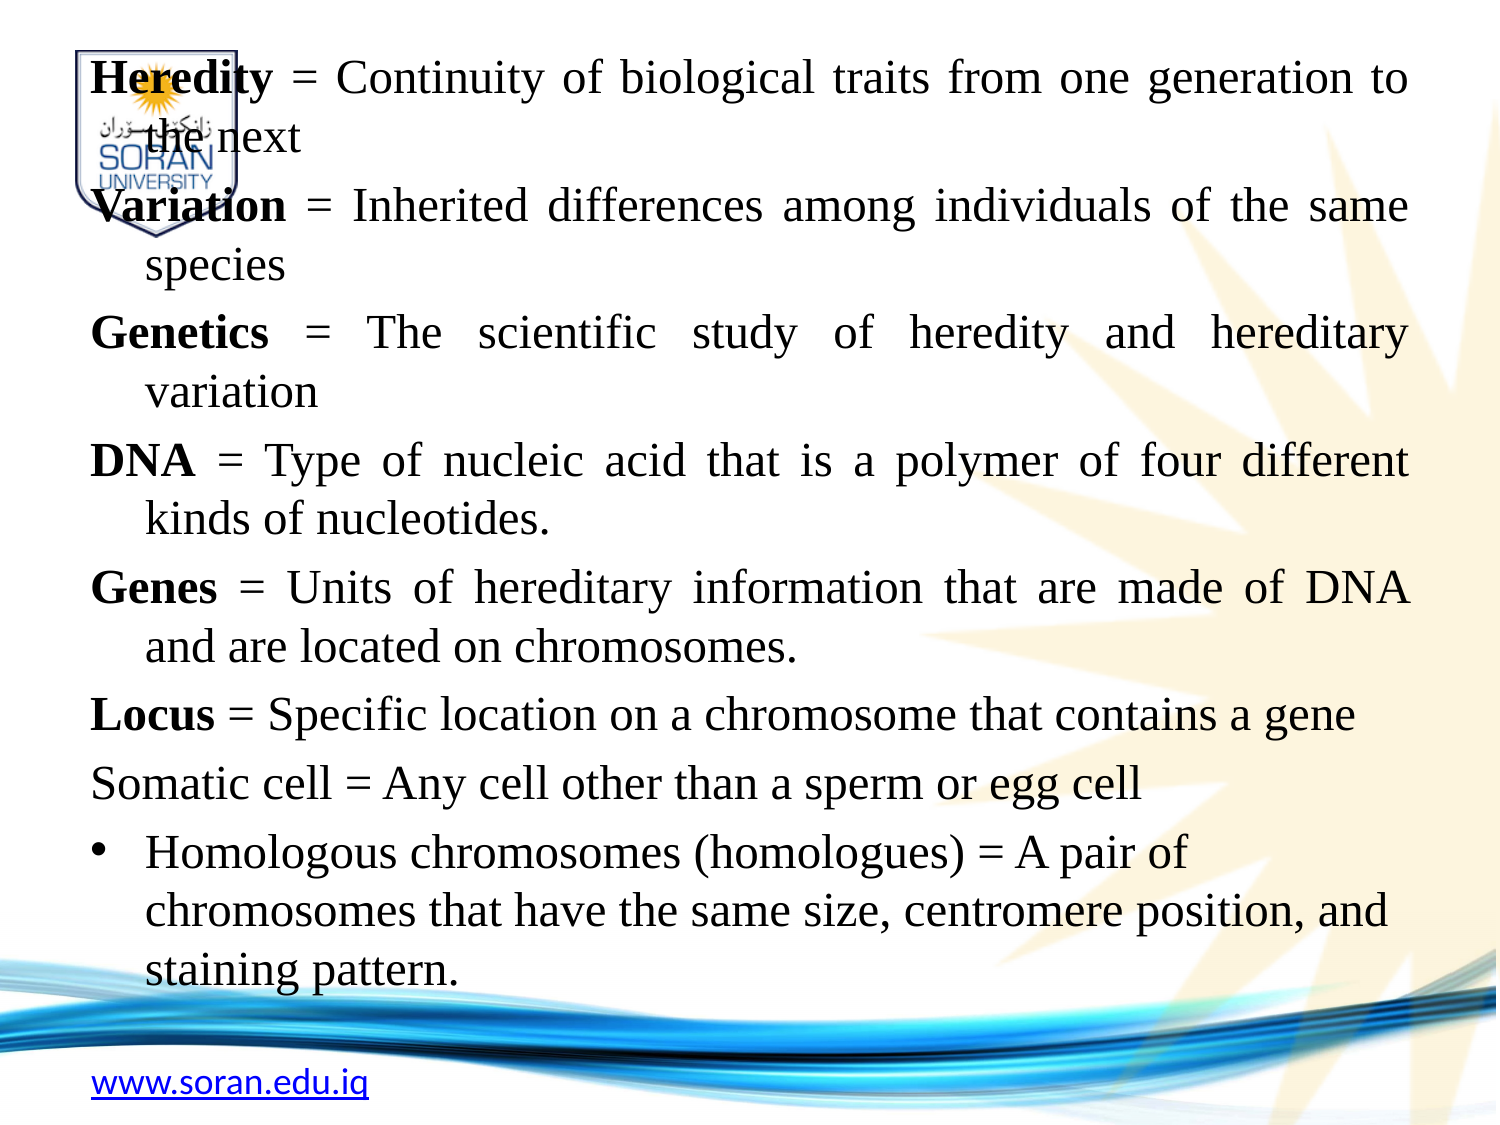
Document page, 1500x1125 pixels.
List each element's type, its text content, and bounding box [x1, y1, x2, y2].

picture [0, 99, 1500, 1125]
list Heredity = Continuity of biological traits from one generation to the next Variation = Inherited differences among individuals of the same species Genetics = The scientific study of heredity and hereditary variation DNA = Type of nucleic acid that is a polymer of four different kinds of nucleotides. Genes = Units of hereditary information that are made of DNA and are located on chromosomes. Locus = Specific location on a chromosome that contains a gene Somatic cell = Any cell other than a sperm or egg cell Homologous chromosomes (homologues) = A pair of chromosomes that have the same size, centromere position, and staining pattern. [75, 37, 1425, 1005]
